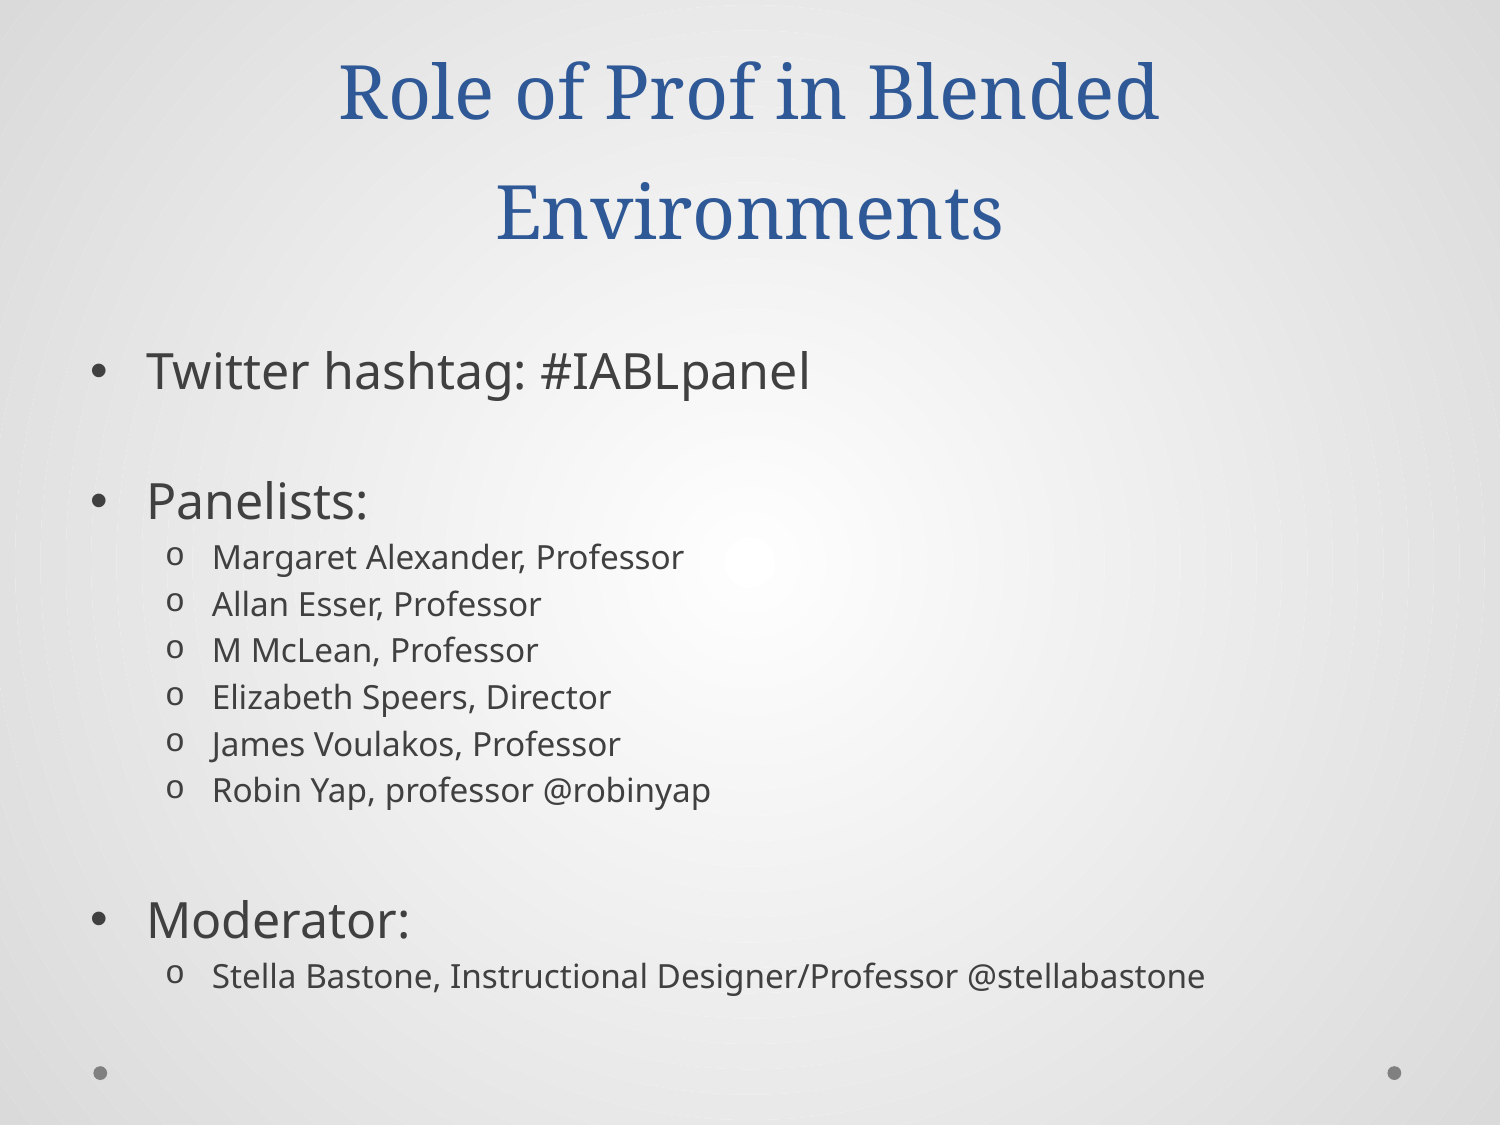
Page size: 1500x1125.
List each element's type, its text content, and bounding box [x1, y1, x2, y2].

title Panel: Role of Prof in Blended Environments [75, 0, 1425, 262]
list Twitter hashtag: #IABLpanel Panelists: Margaret Alexander, Professor Allan Esser, Professor M McLean, Professor Elizabeth Speers, Director James Voulakos, Professor Robin Yap, professor @robinyap Moderator: Stella Bastone, Instructional Designer/Professor @stellabastone [75, 262, 1425, 1005]
